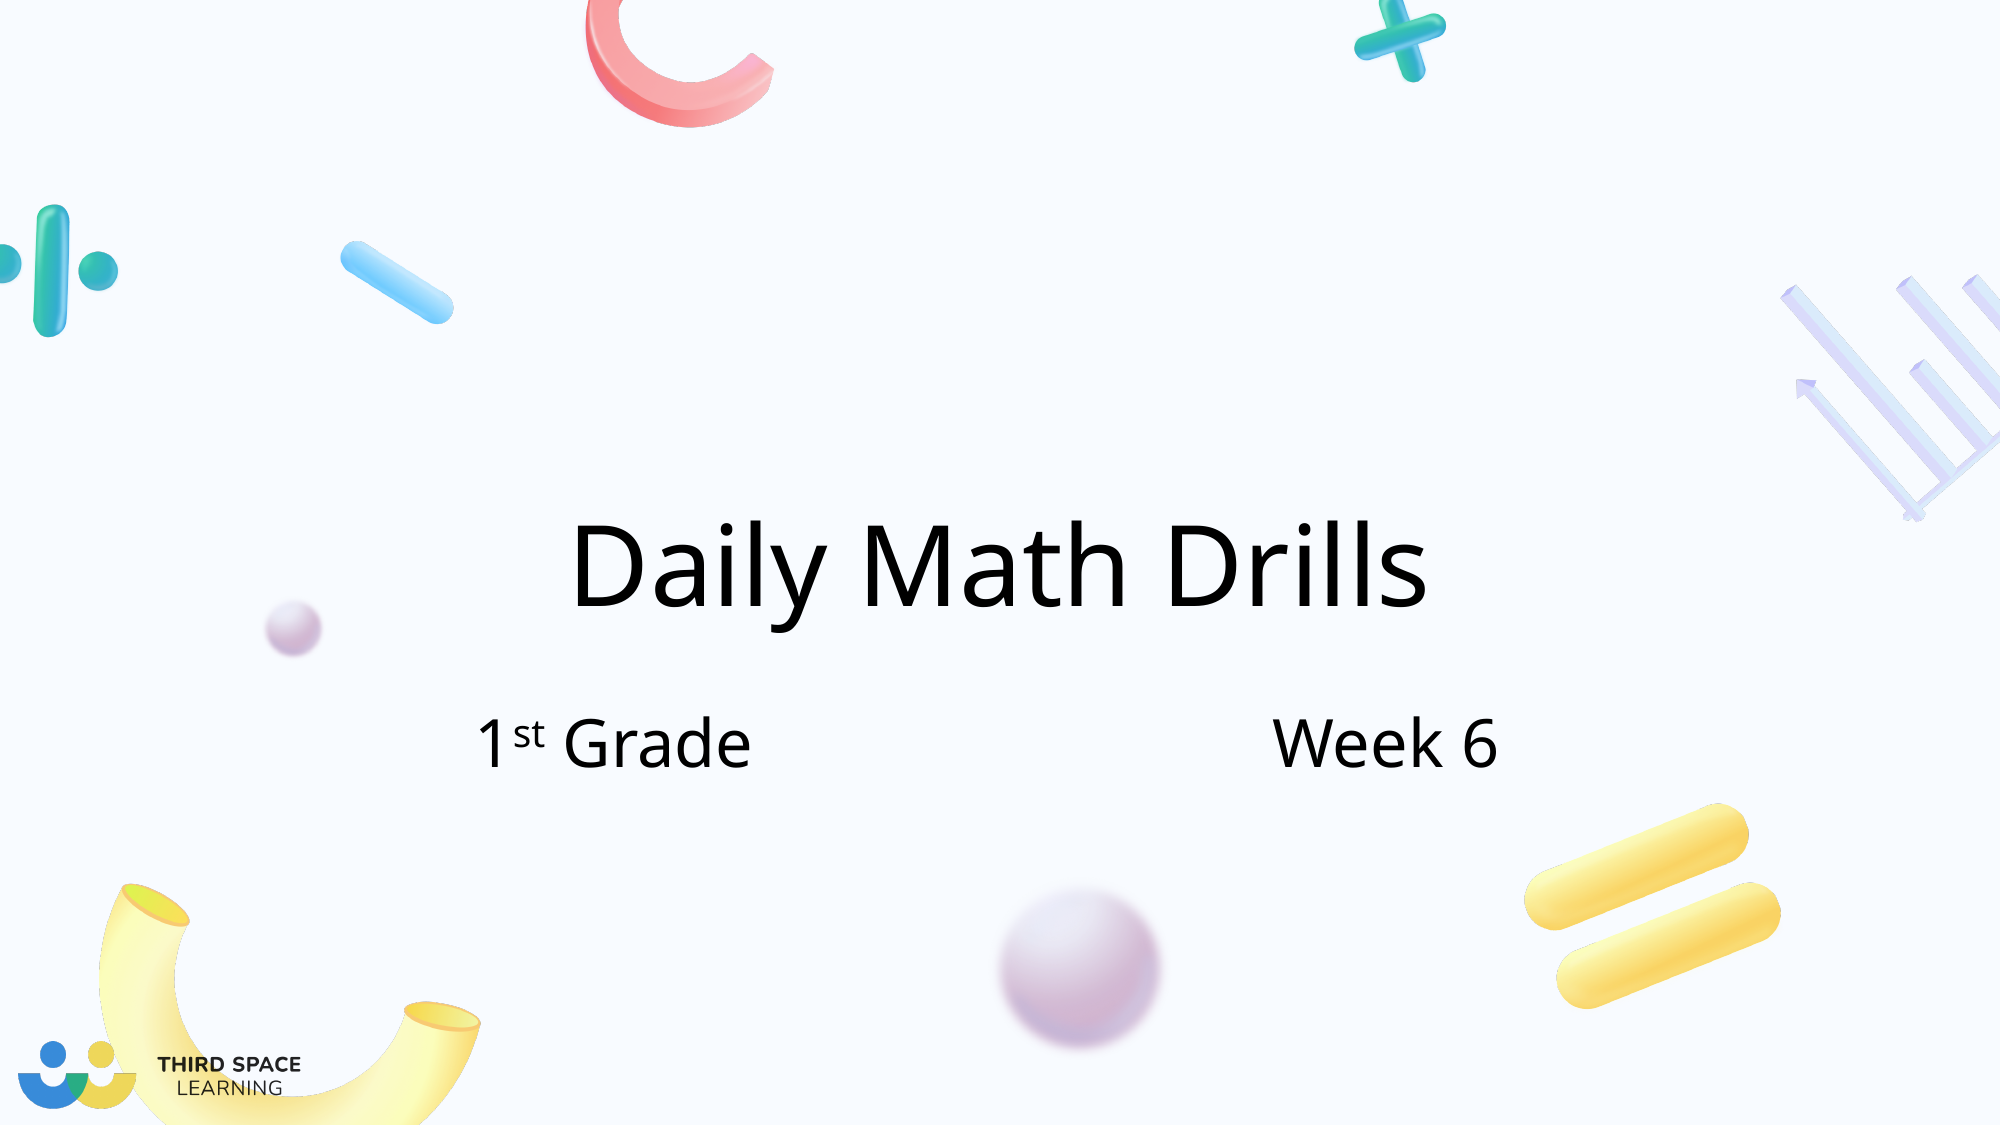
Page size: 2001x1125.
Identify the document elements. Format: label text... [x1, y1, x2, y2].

picture [0, 0, 2000, 1125]
list Week 6 [1080, 703, 1692, 821]
list 1st Grade [308, 703, 920, 821]
